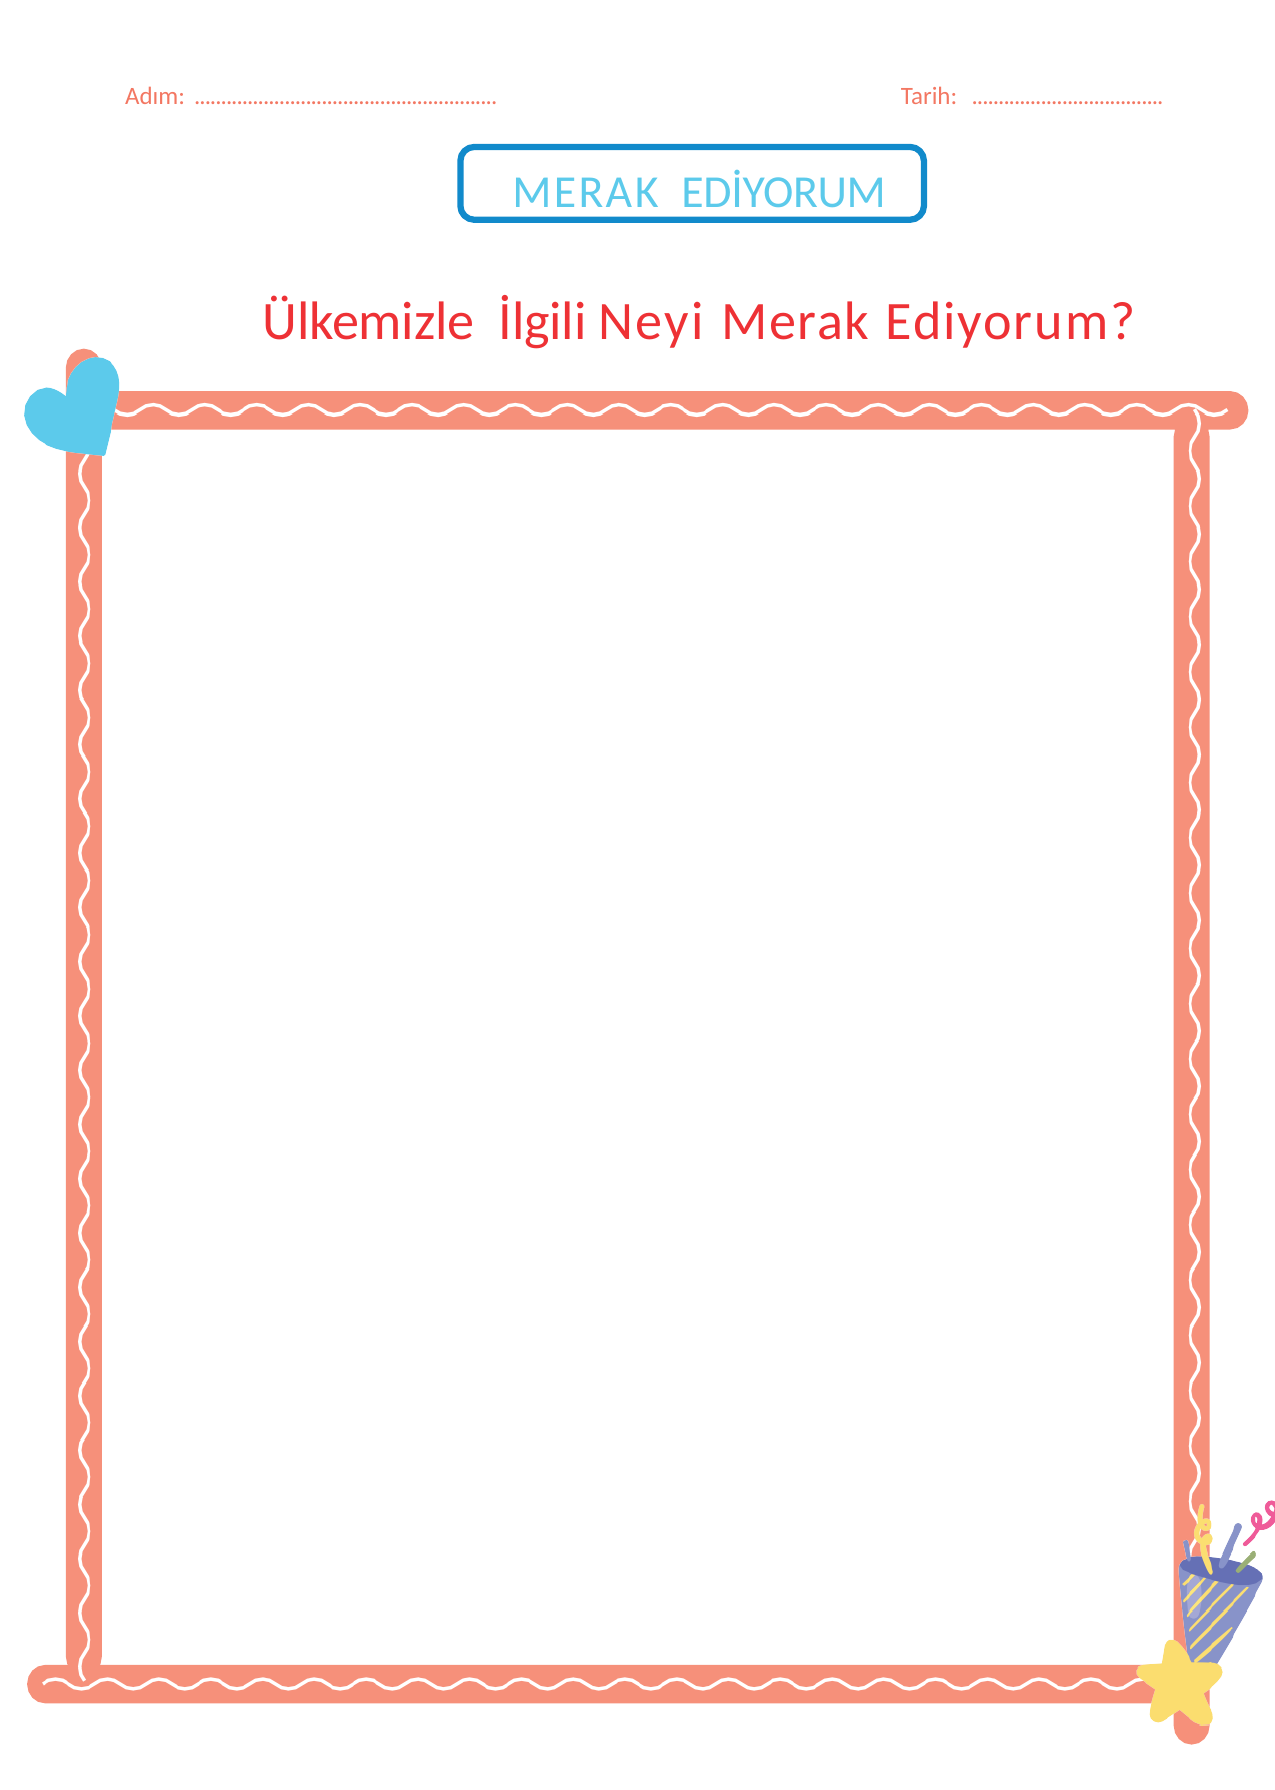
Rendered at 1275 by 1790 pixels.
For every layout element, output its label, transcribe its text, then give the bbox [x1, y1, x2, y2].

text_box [24, 348, 1275, 1745]
text_box [460, 146, 924, 159]
text_box Tarih: .................................... [898, 77, 1171, 110]
text_box MERAK EDİYORUM Ülkemizle İlgili Neyi Merak Ediyorum? [143, 159, 1257, 347]
text_box Adım: ......................................................... [122, 77, 505, 110]
